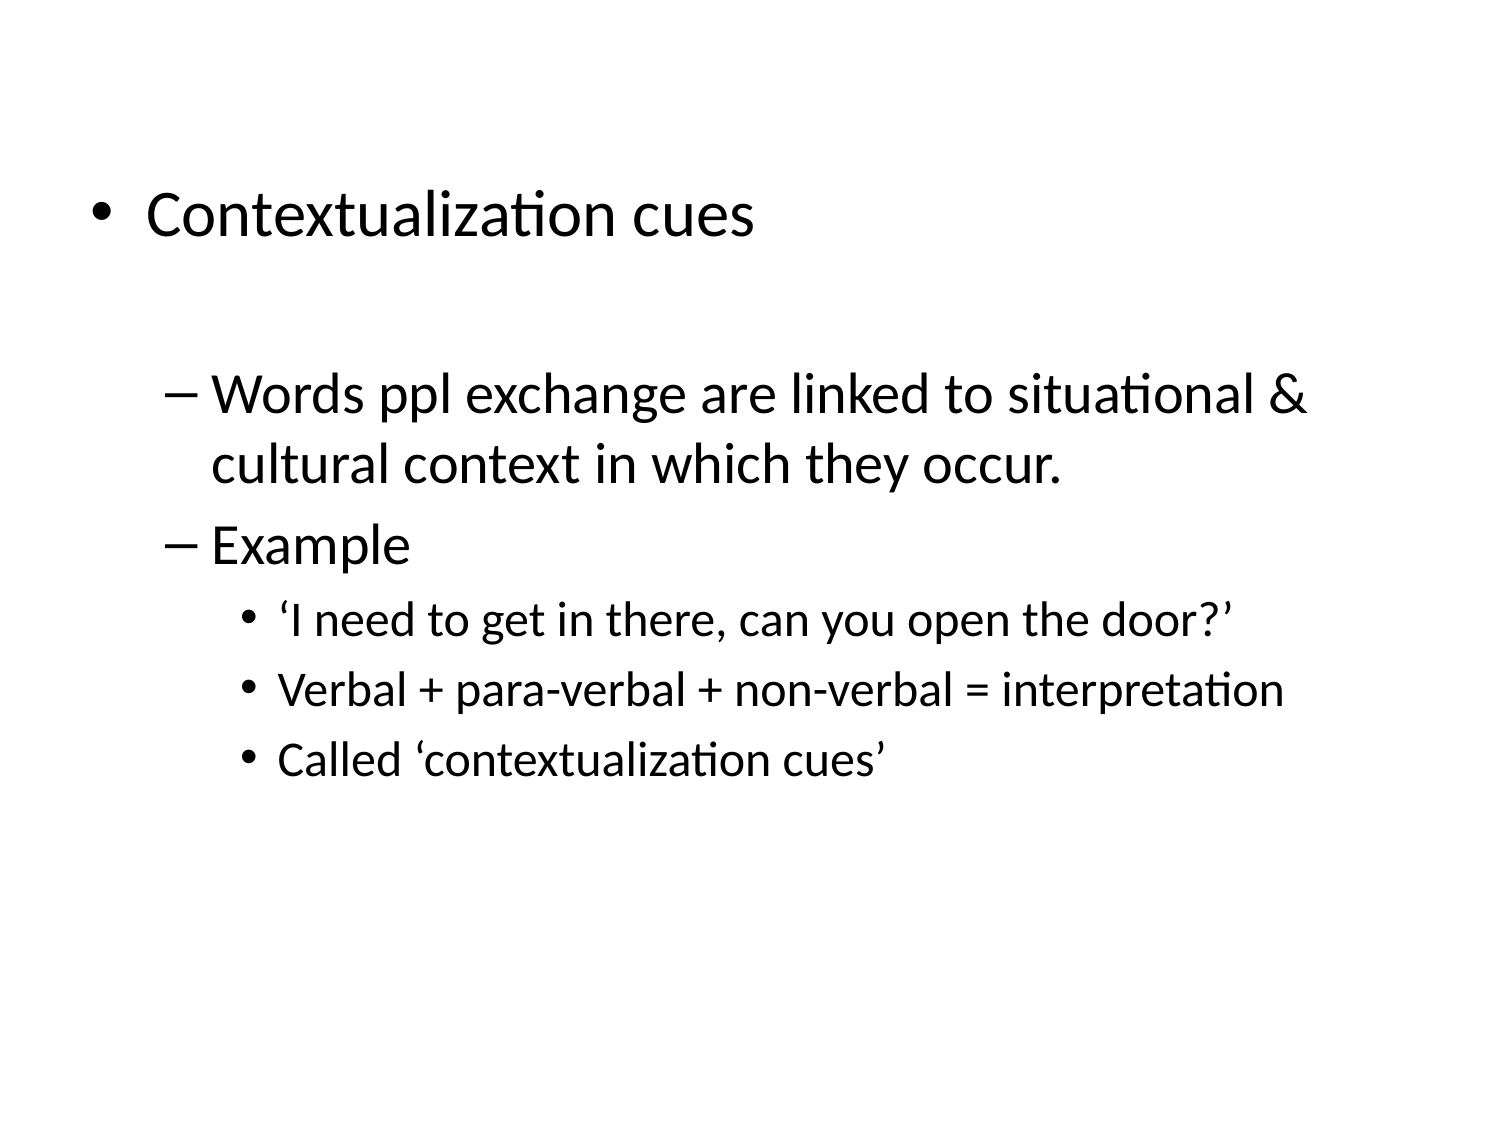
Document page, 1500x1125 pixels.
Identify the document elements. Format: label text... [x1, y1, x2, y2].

list Contextualization cues Words ppl exchange are linked to situational & cultural context in which they occur. Example ‘I need to get in there, can you open the door?’ Verbal + para-verbal + non-verbal = interpretation Called ‘contextualization cues’ [75, 162, 1425, 1005]
